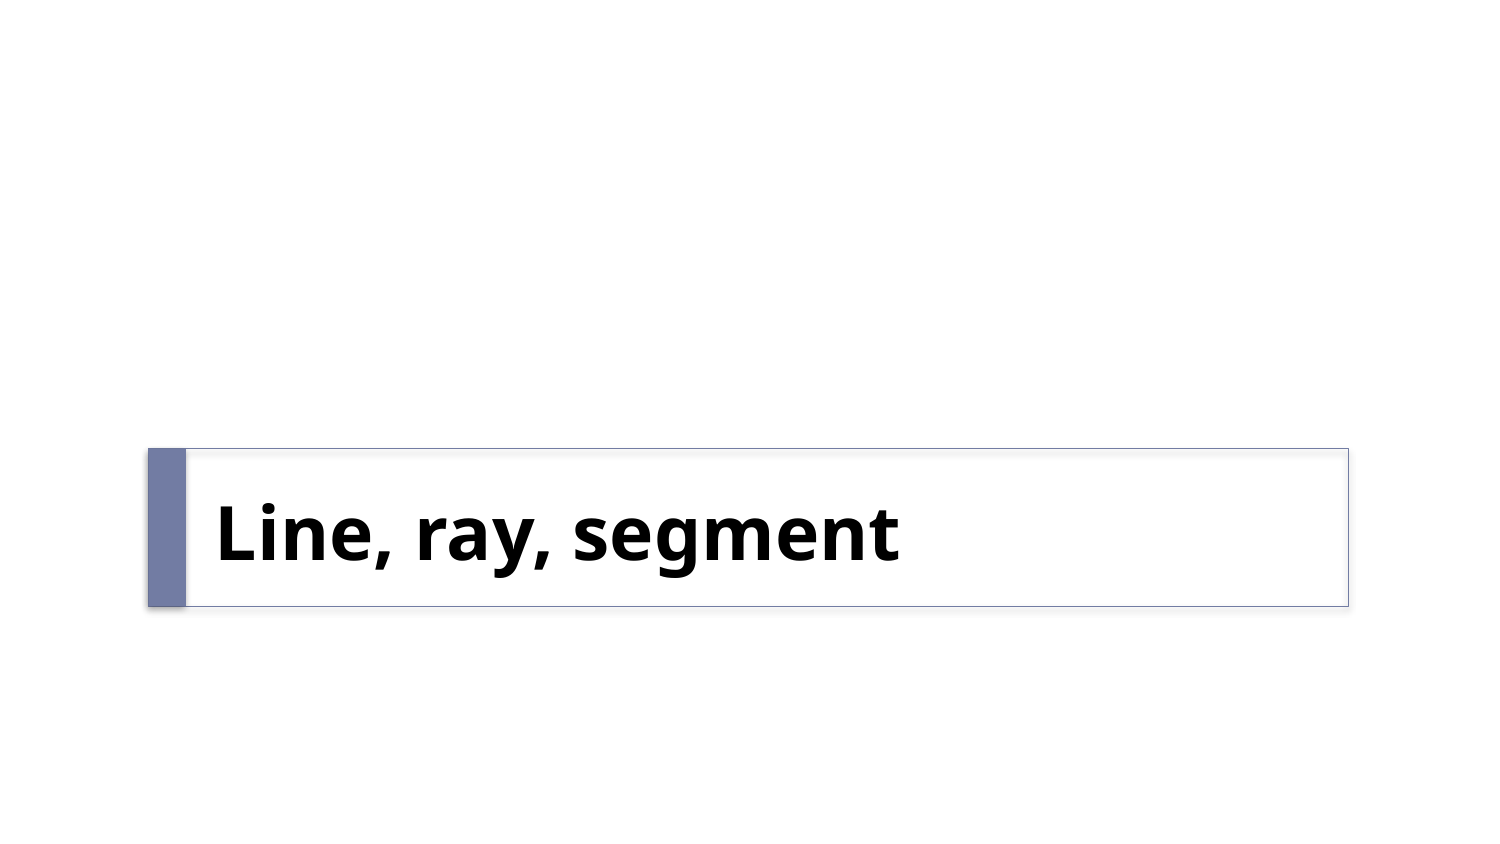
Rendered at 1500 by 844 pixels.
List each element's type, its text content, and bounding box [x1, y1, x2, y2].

title Line, ray, segment [200, 478, 1325, 600]
